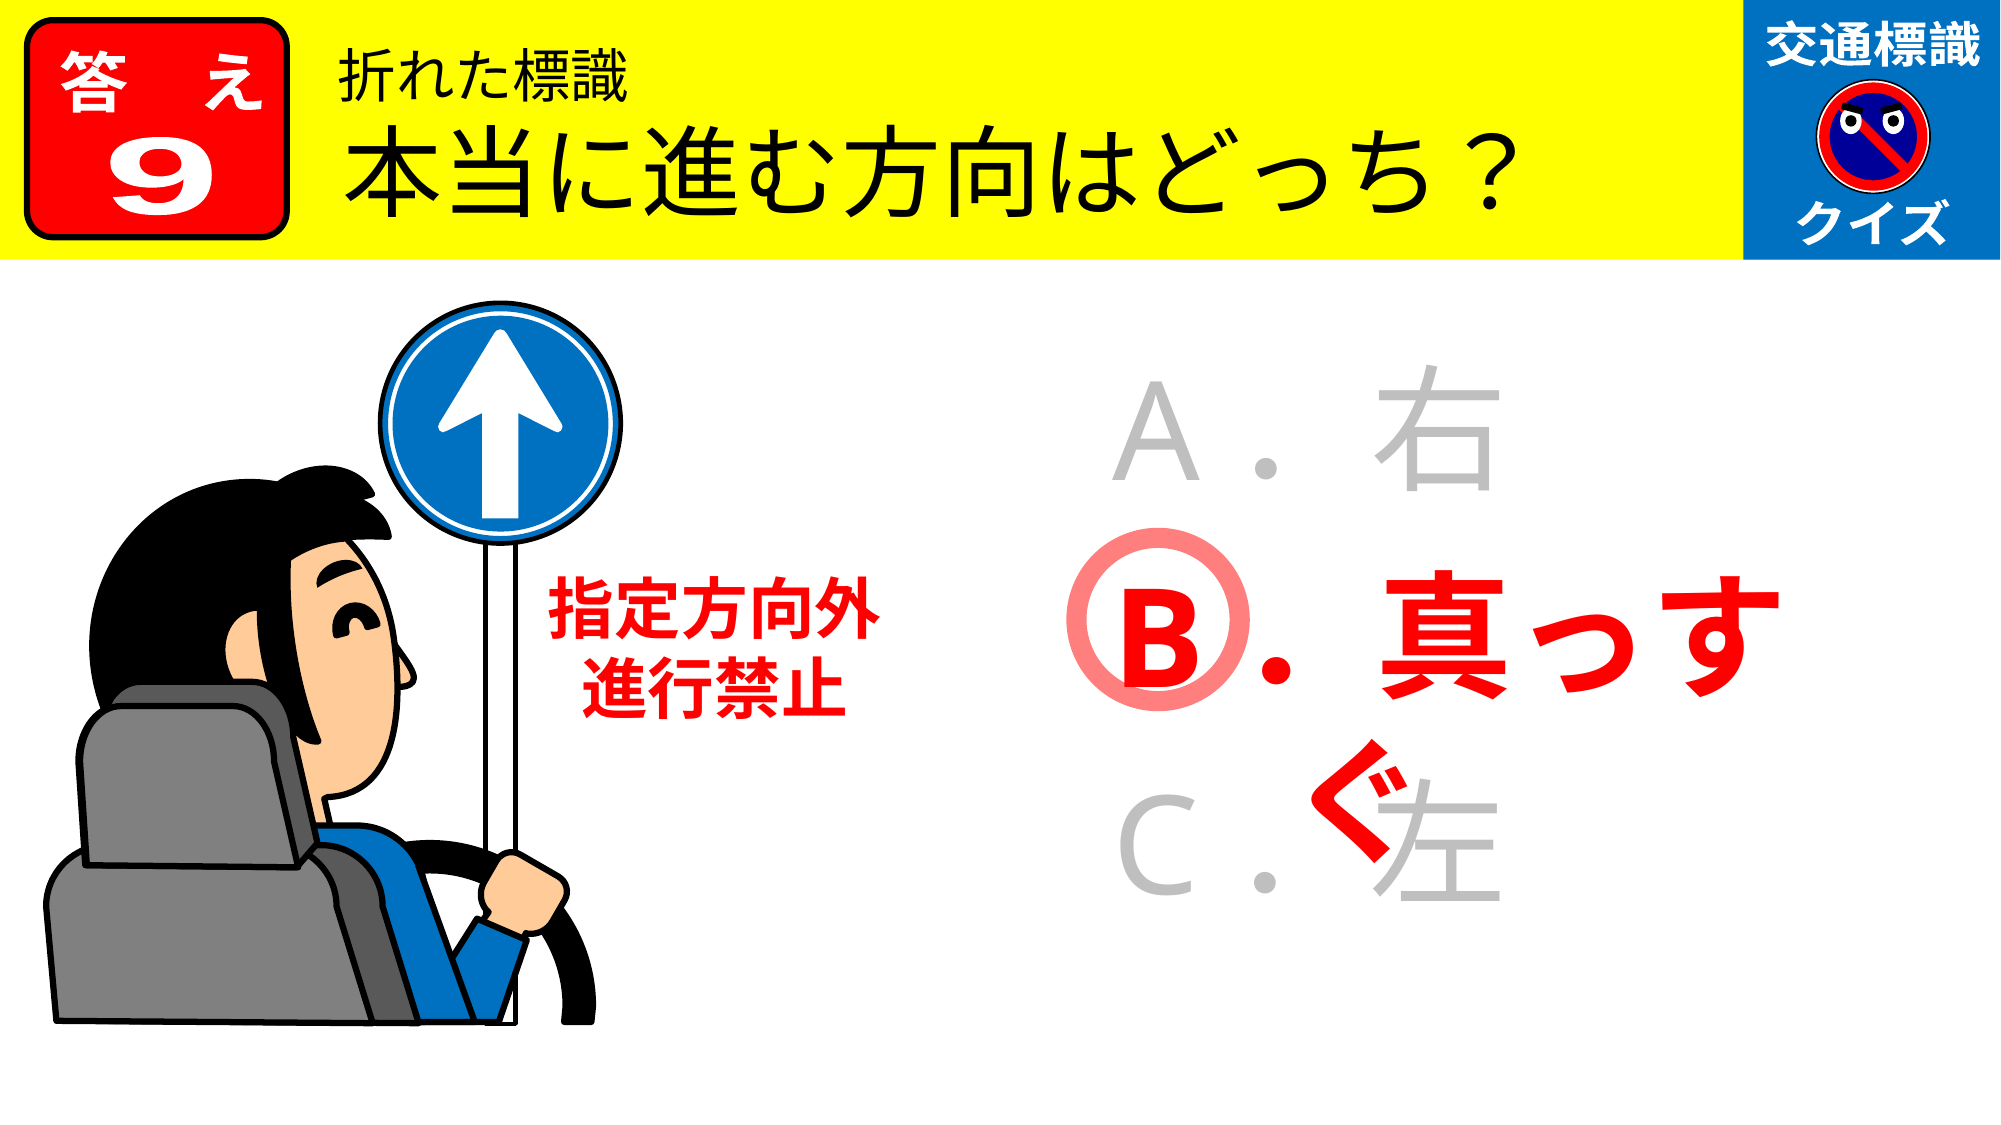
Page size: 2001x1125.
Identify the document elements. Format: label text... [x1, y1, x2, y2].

text_box 折れた標識 [323, 32, 645, 117]
text_box B．真っすぐ [1097, 542, 1932, 749]
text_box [45, 481, 594, 1024]
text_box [379, 302, 621, 1025]
text_box [1066, 527, 1250, 712]
text_box A．右 [1097, 335, 1932, 516]
text_box 本当に進む方向はどっち？ [327, 101, 1557, 237]
text_box C．左 [1097, 749, 1932, 930]
text_box 指定方向外 進行禁止 [627, 559, 897, 735]
